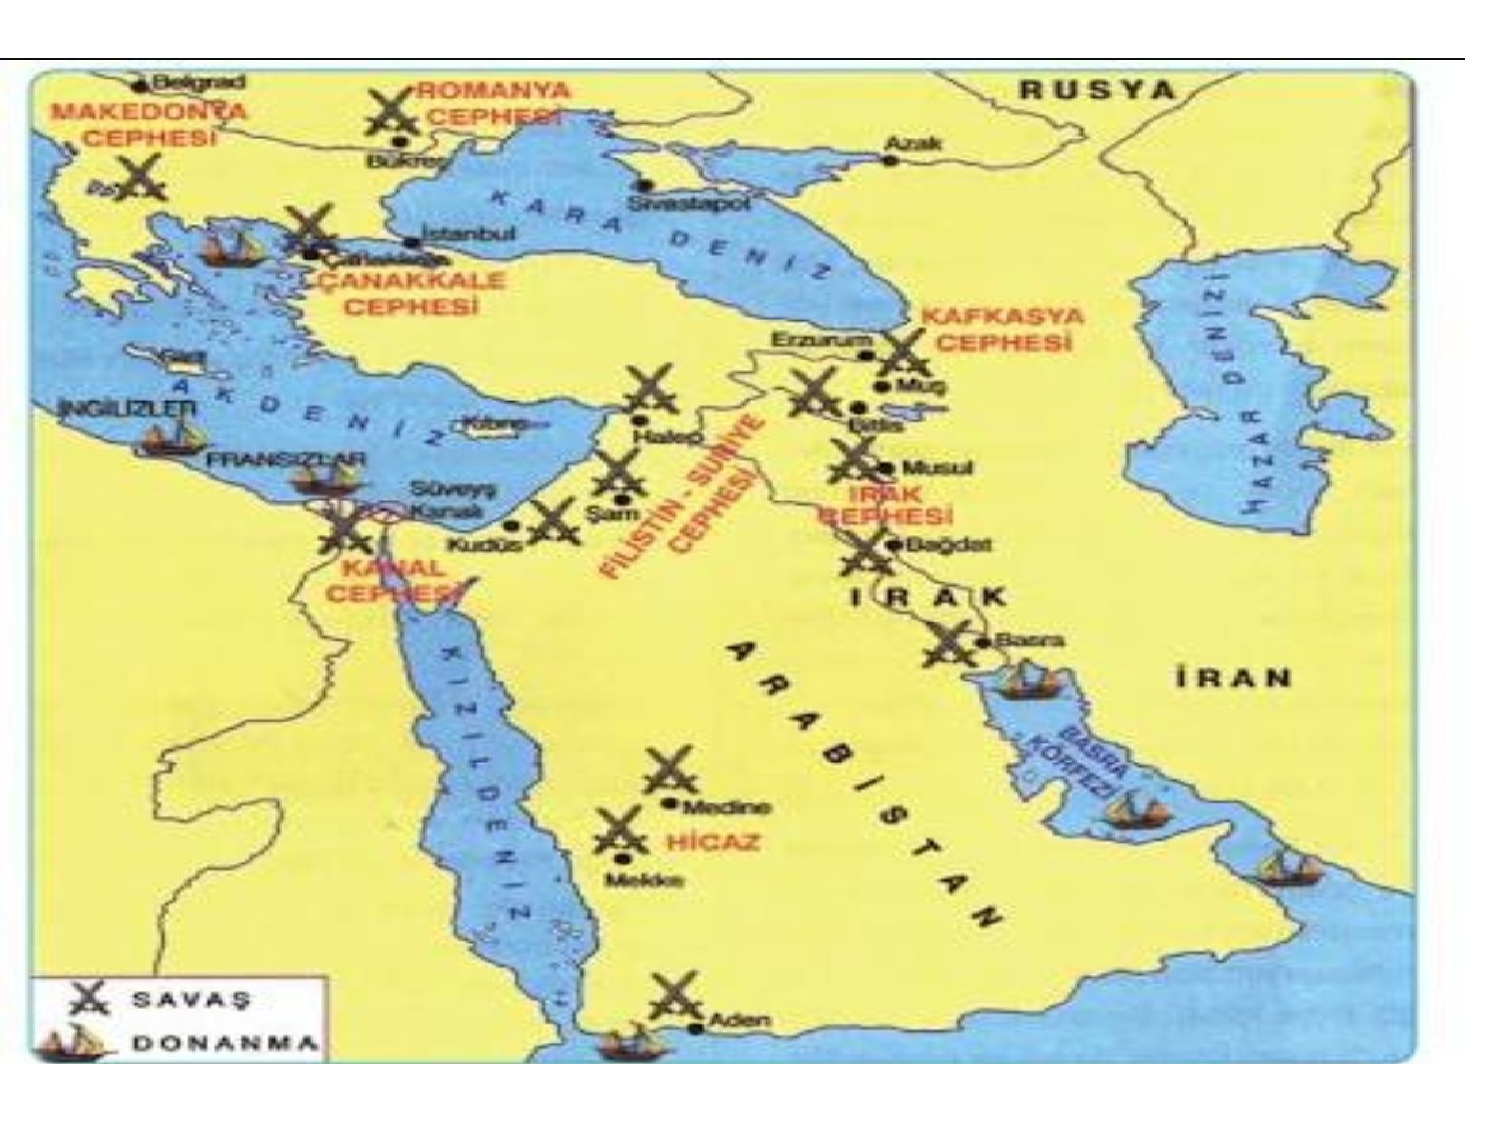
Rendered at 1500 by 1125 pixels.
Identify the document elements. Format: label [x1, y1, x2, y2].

picture [0, 58, 1466, 1065]
